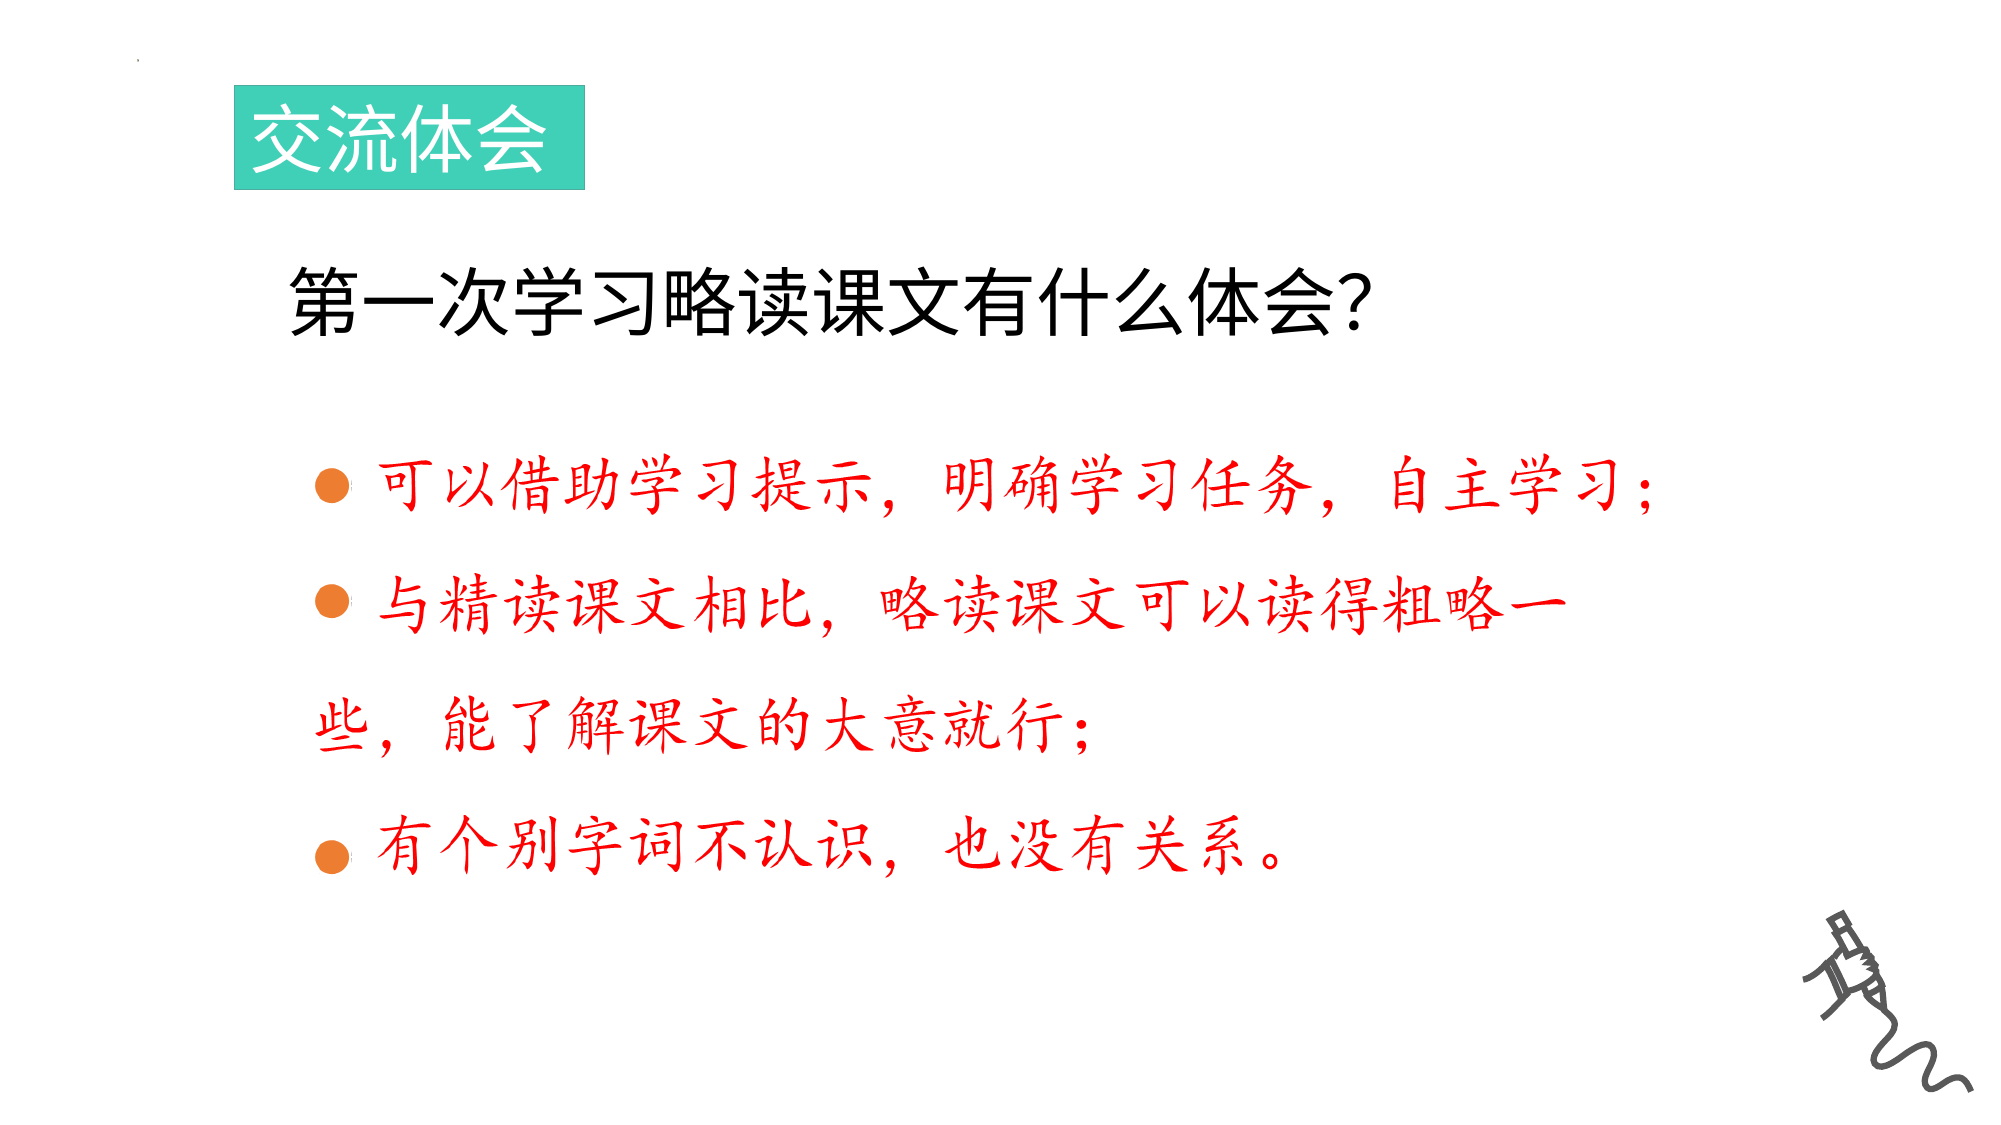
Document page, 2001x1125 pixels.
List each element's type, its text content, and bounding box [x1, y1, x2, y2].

picture [270, 411, 1729, 921]
text_box 交流体会 [234, 85, 585, 190]
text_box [1809, 915, 1950, 1115]
text_box 第一次学习略读课文有什么体会？ [271, 248, 1436, 354]
